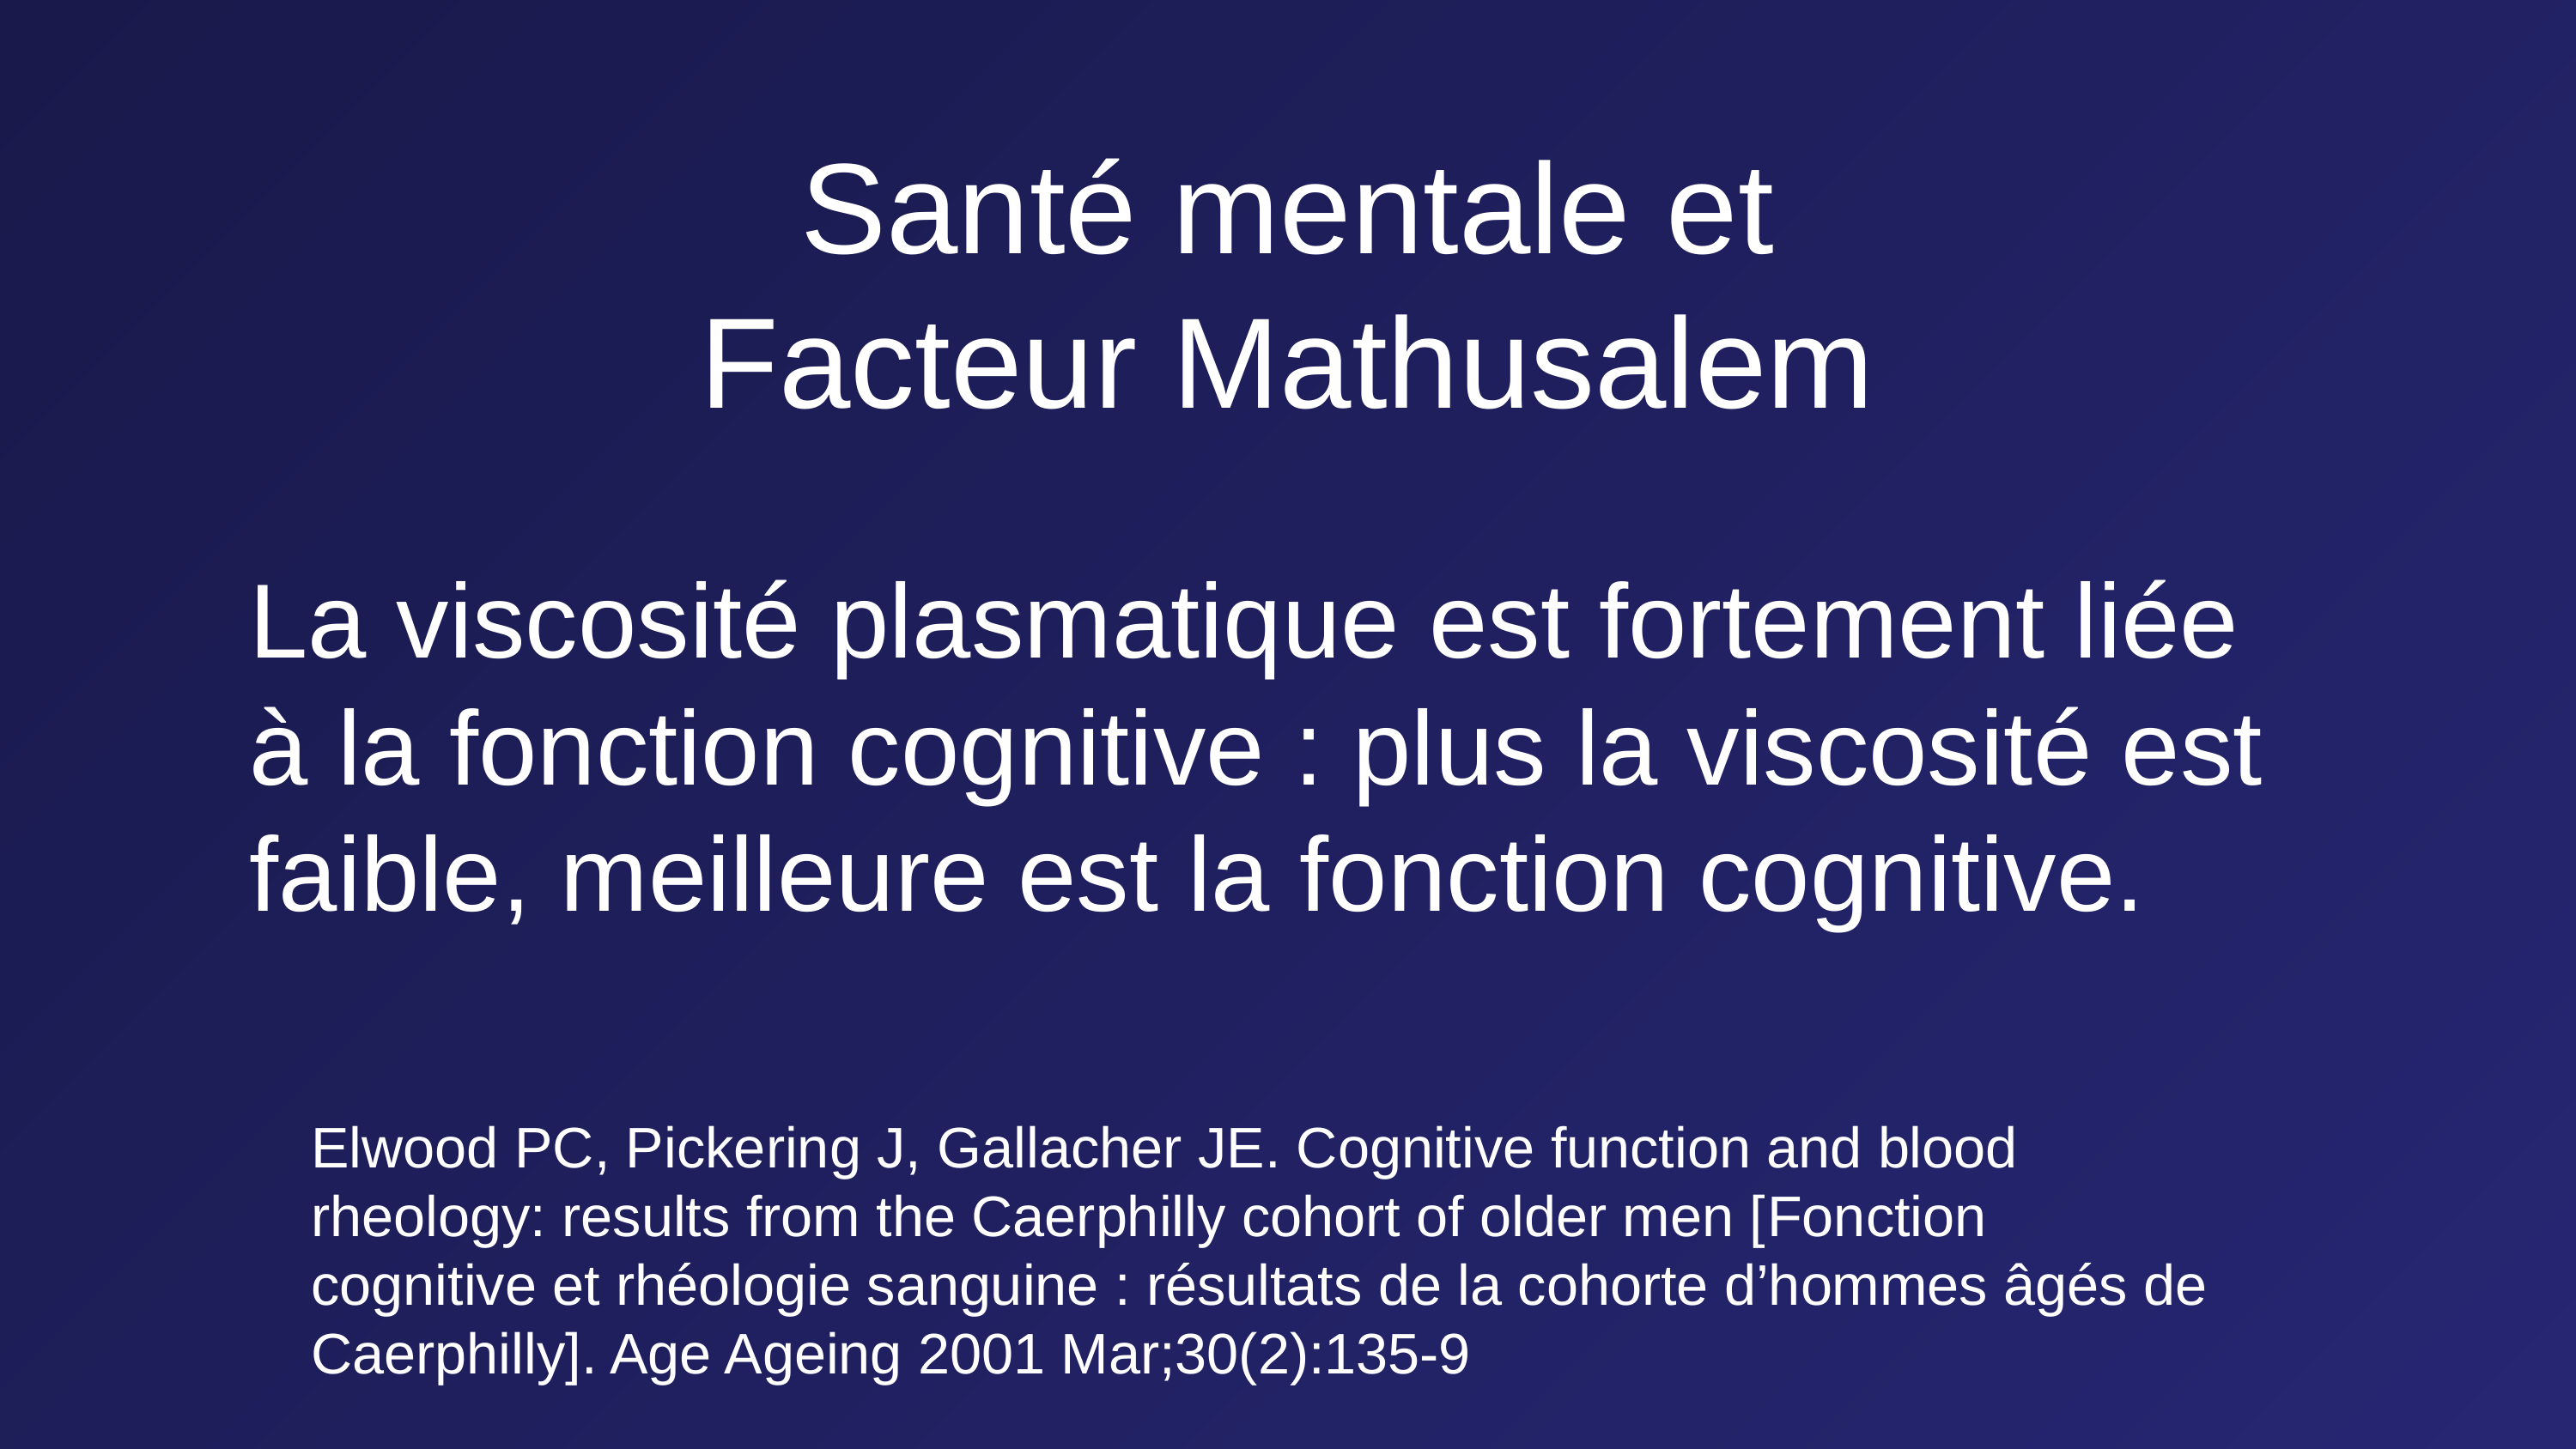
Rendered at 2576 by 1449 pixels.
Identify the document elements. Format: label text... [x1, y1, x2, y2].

list La viscosité plasmatique est fortement liée à la fonction cognitive : plus la viscosité est faible, meilleure est la fonction cognitive. [228, 542, 2348, 1003]
text_box Elwood PC, Pickering J, Gallacher JE. Cognitive function and blood rheology: results from the Caerphilly cohort of older men [Fonction cognitive et rhéologie sanguine : résultats de la cohorte d’hommes âgés de Caerphilly]. Age Ageing 2001 Mar;30(2):135-9 [289, 1100, 2240, 1397]
title Santé mentale et Facteur Mathusalem [568, 209, 2008, 349]
